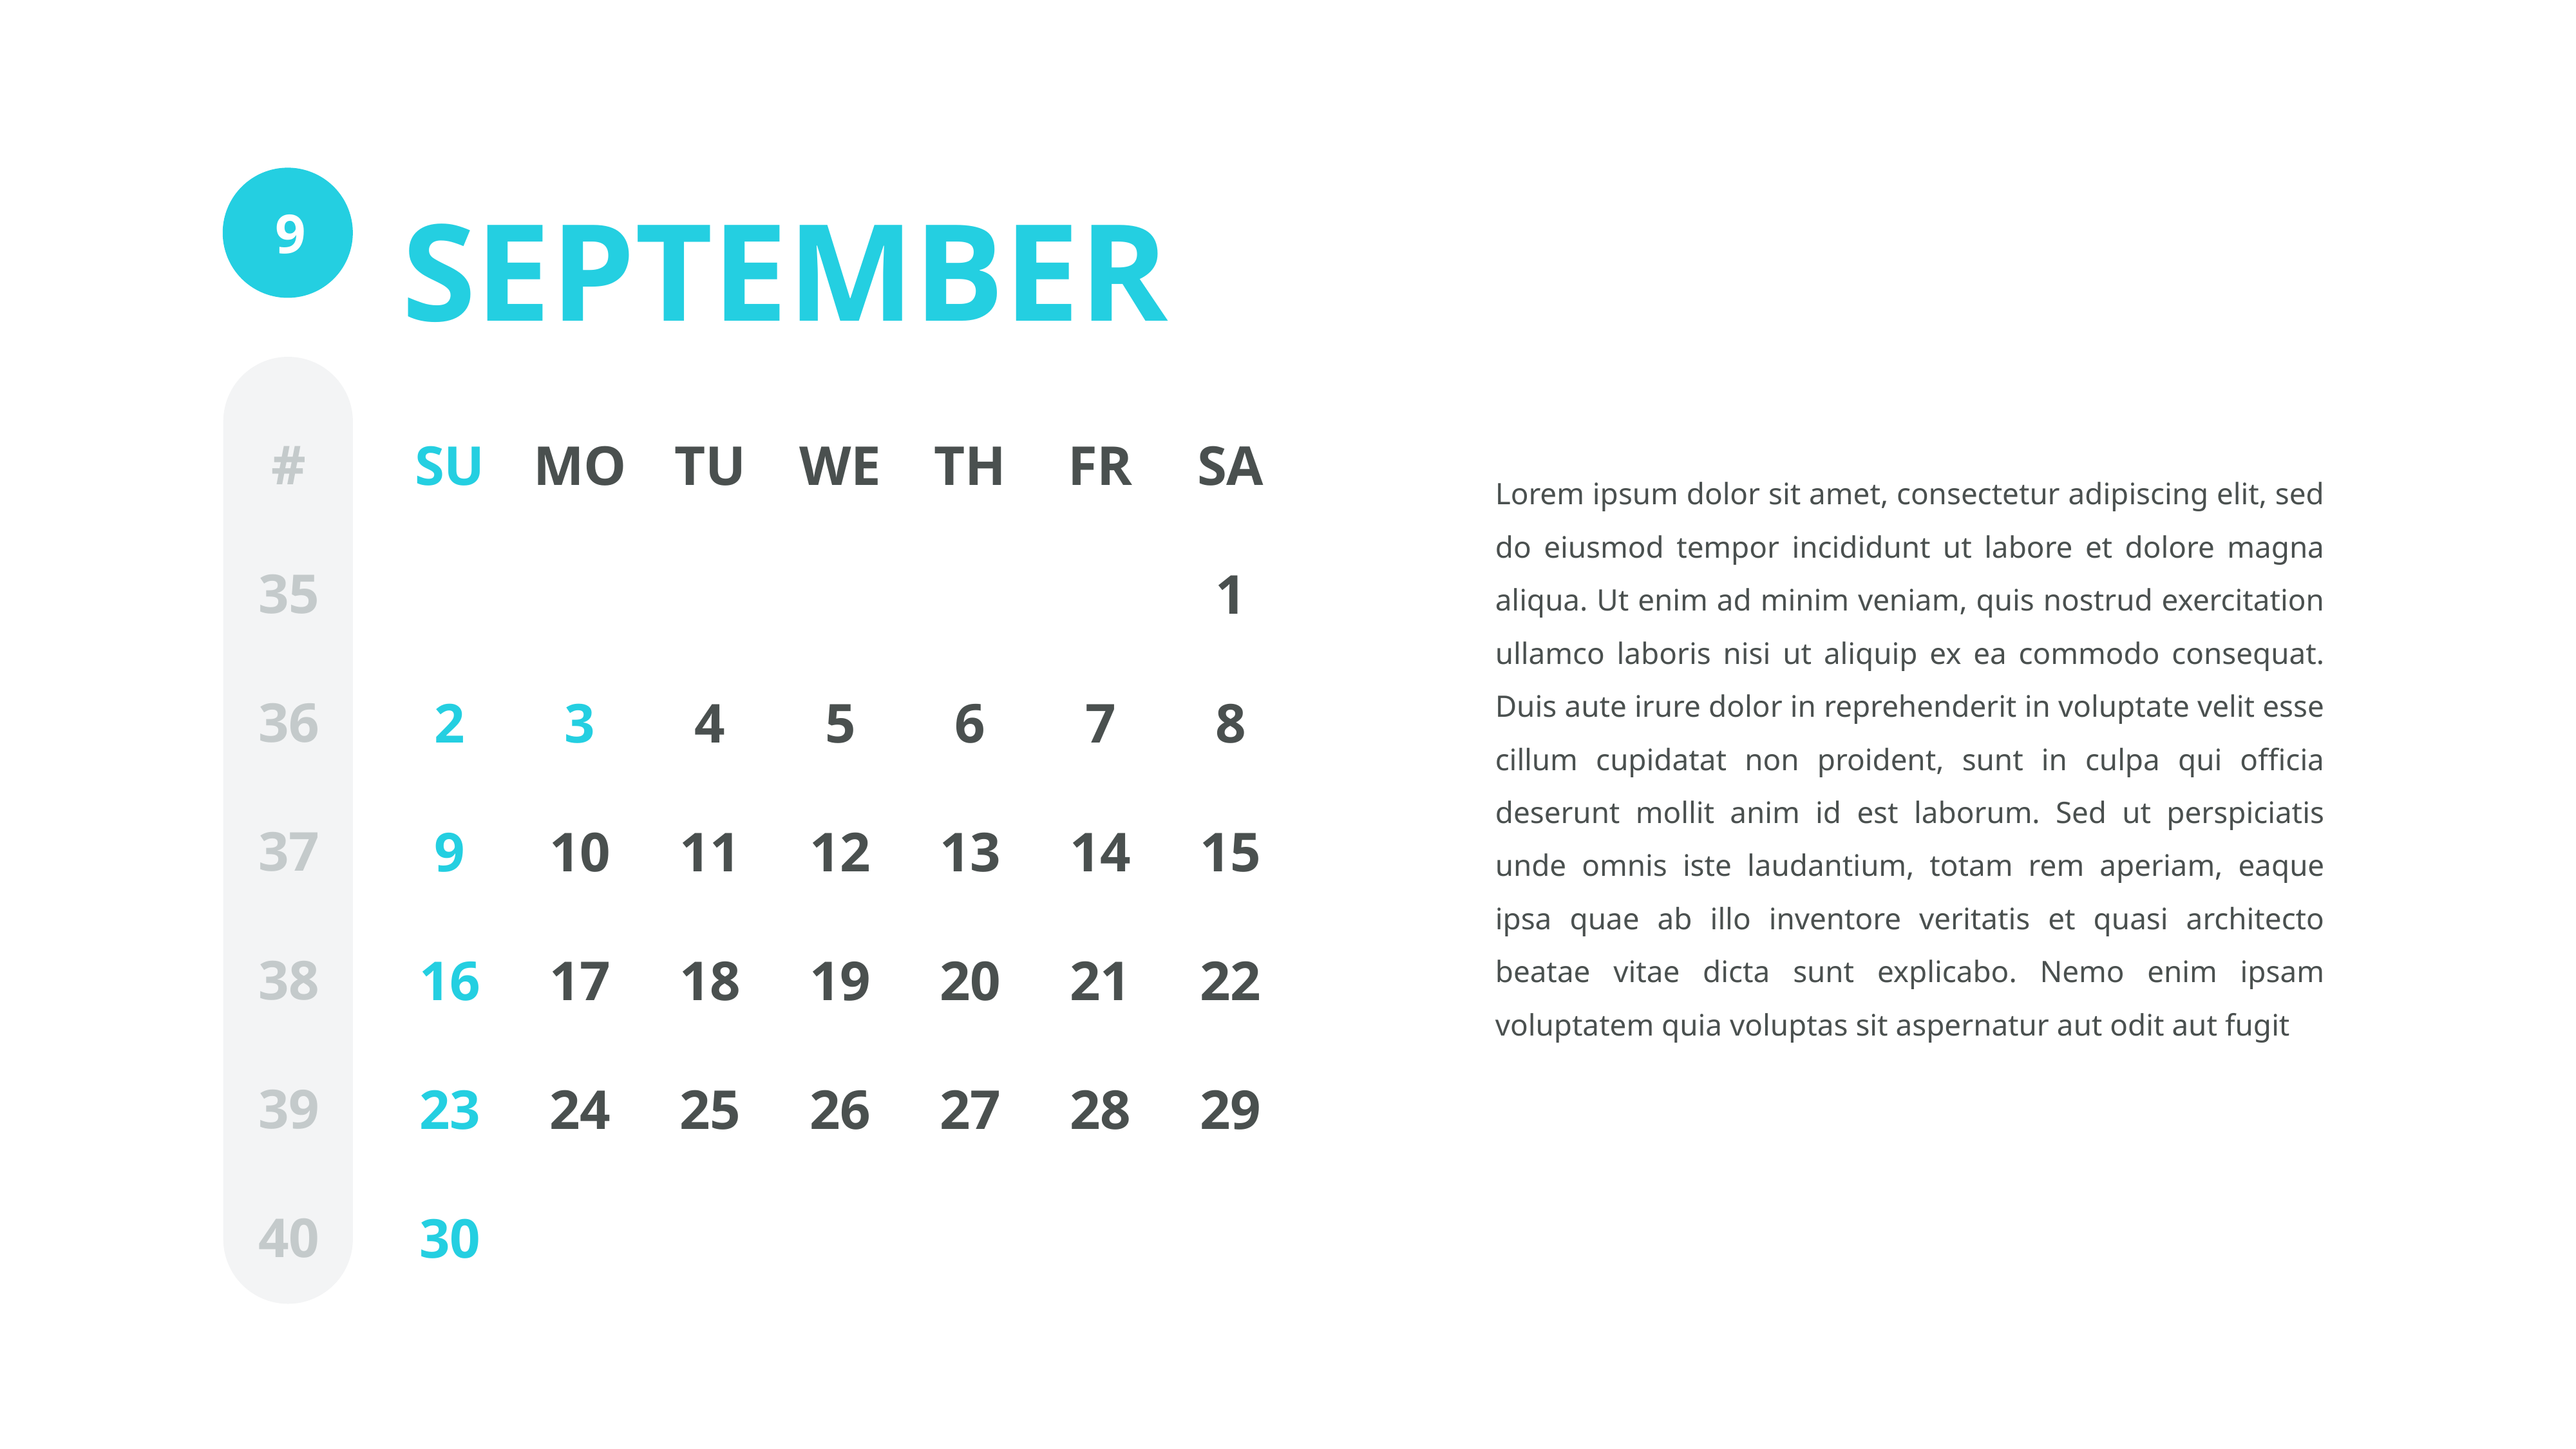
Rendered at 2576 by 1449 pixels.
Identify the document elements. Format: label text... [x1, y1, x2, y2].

text_box Lorem ipsum dolor sit amet, consectetur adipiscing elit, sed do eiusmod tempor incididunt ut labore et dolore magna aliqua. Ut enim ad minim veniam, quis nostrud exercitation ullamco laboris nisi ut aliquip ex ea commodo consequat. Duis aute irure dolor in reprehenderit in voluptate velit esse cillum cupidatat non proident, sunt in culpa qui officia deserunt mollit anim id est laborum. Sed ut perspiciatis unde omnis iste laudantium, totam rem aperiam, eaque ipsa quae ab illo inventore veritatis et quasi architecto beatae vitae dicta sunt explicabo. Nemo enim ipsam voluptatem quia voluptas sit aspernatur aut odit aut fugit [1486, 453, 2334, 1046]
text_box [210, 70, 1446, 1304]
